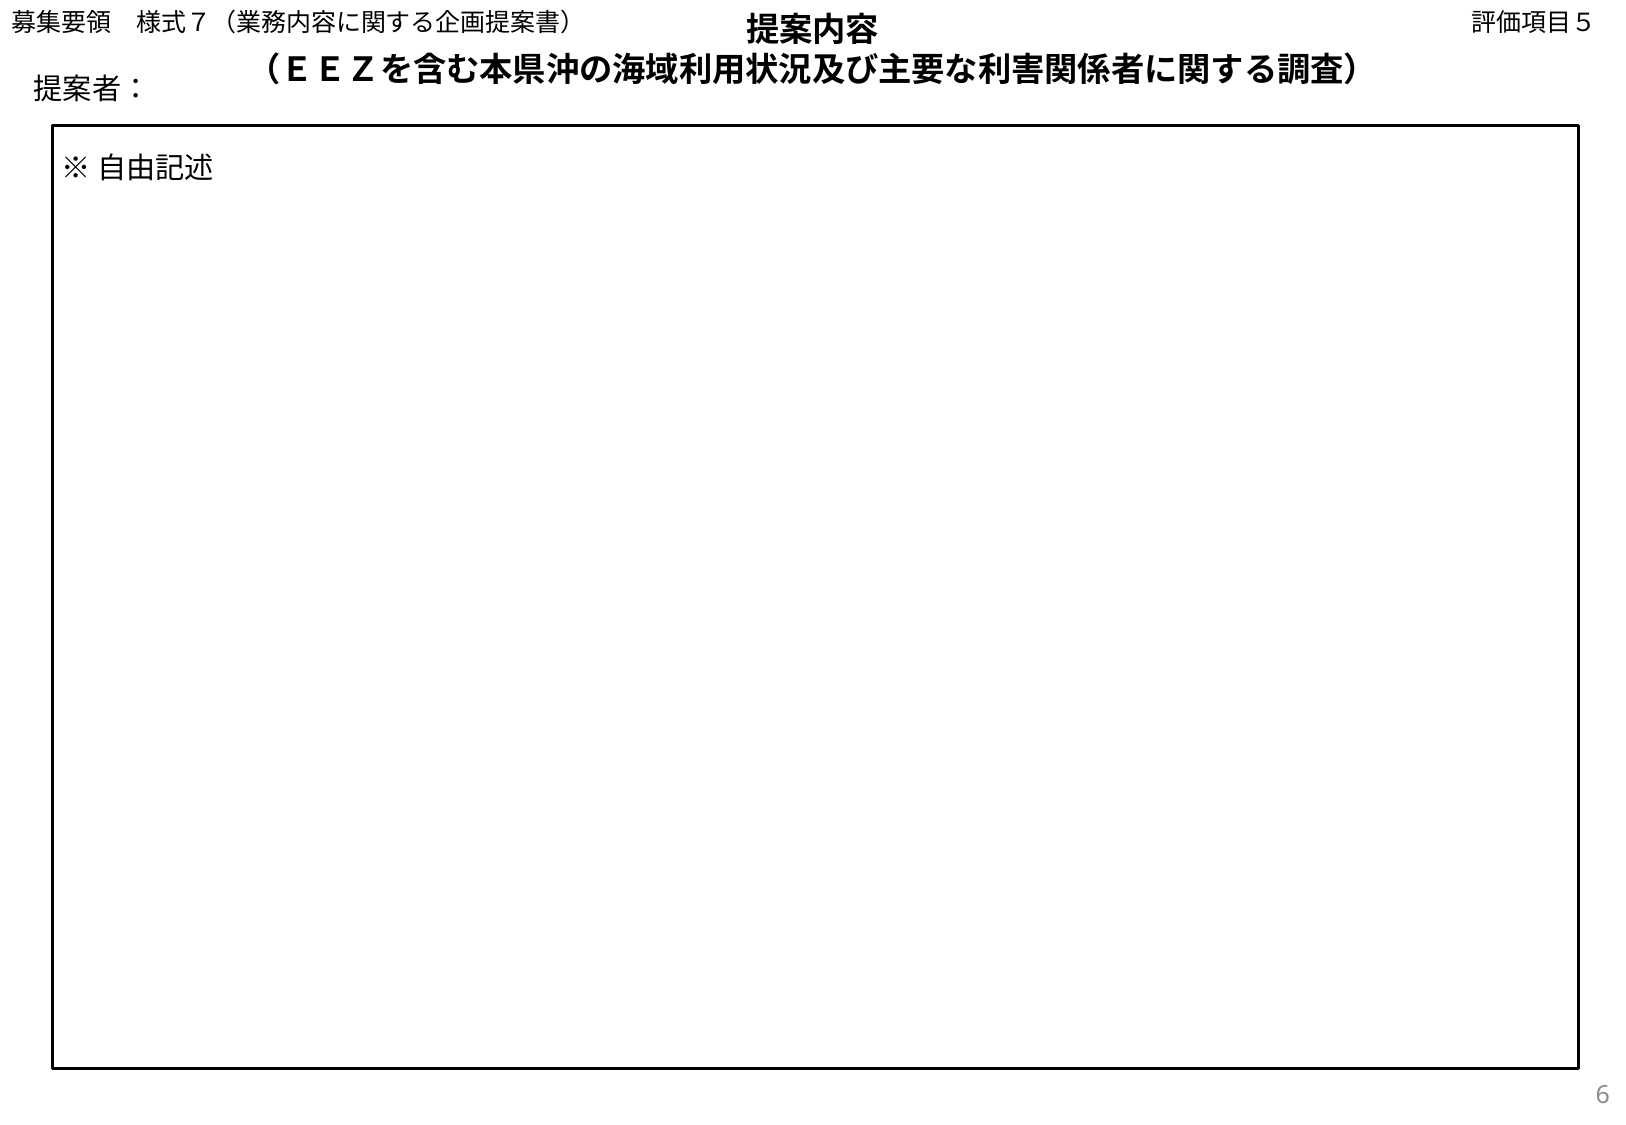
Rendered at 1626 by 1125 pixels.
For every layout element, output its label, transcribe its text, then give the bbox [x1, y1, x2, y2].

text_box [52, 125, 1579, 1069]
text_box 評価項目５ [1443, 0, 1625, 47]
text_box 提案者： [18, 63, 528, 113]
slide_number 6 [1259, 1065, 1625, 1125]
text_box 募集要領 様式７（業務内容に関する企画提案書） [0, 0, 600, 47]
text_box ※自由記述 [46, 142, 237, 192]
text_box 提案内容 （ＥＥＺを含む本県沖の海域利用状況及び主要な利害関係者に関する調査） [168, 1, 1457, 96]
